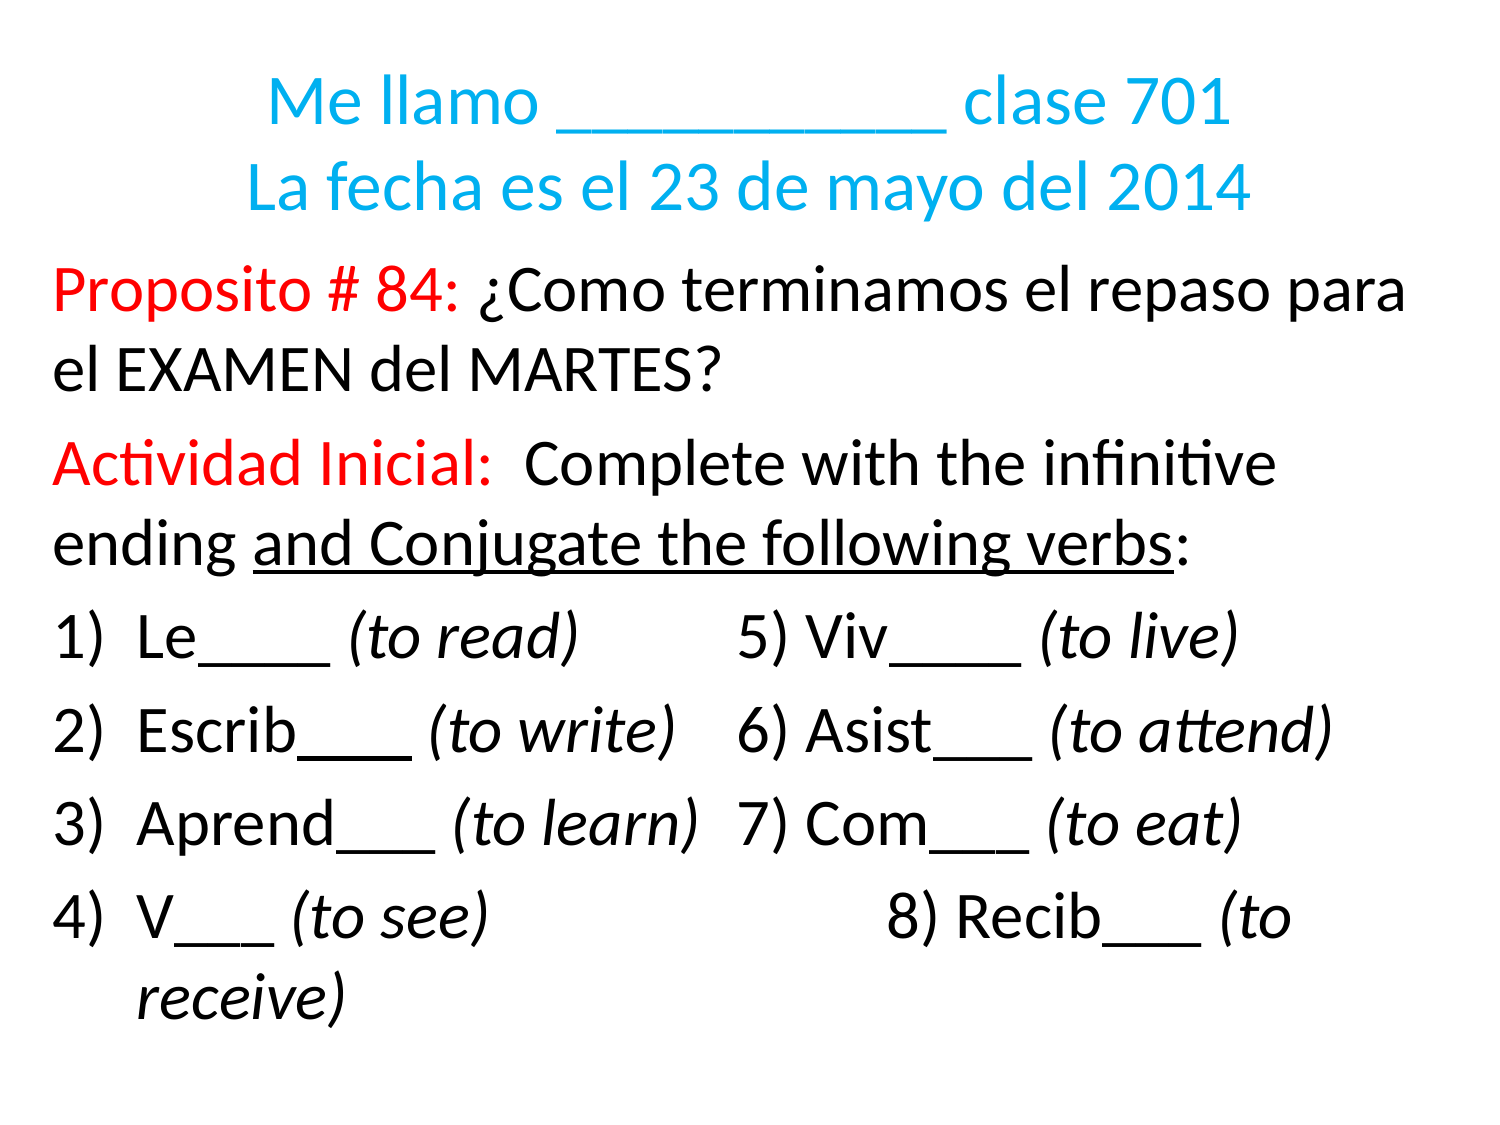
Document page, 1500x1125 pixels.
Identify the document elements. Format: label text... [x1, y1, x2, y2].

list Proposito # 84: ¿Como terminamos el repaso para el EXAMEN del MARTES? Actividad Inicial: Complete with the infinitive ending and Conjugate the following verbs: Le____ (to read) 5) Viv____ (to live) Escrib___ (to write) 6) Asist___ (to attend) Aprend___ (to learn) 7) Com___ (to eat) V___ (to see) 8) Recib___ (to receive) [37, 237, 1475, 1125]
title Me llamo ___________ clase 701 La fecha es el 23 de mayo del 2014 [75, 45, 1425, 233]
